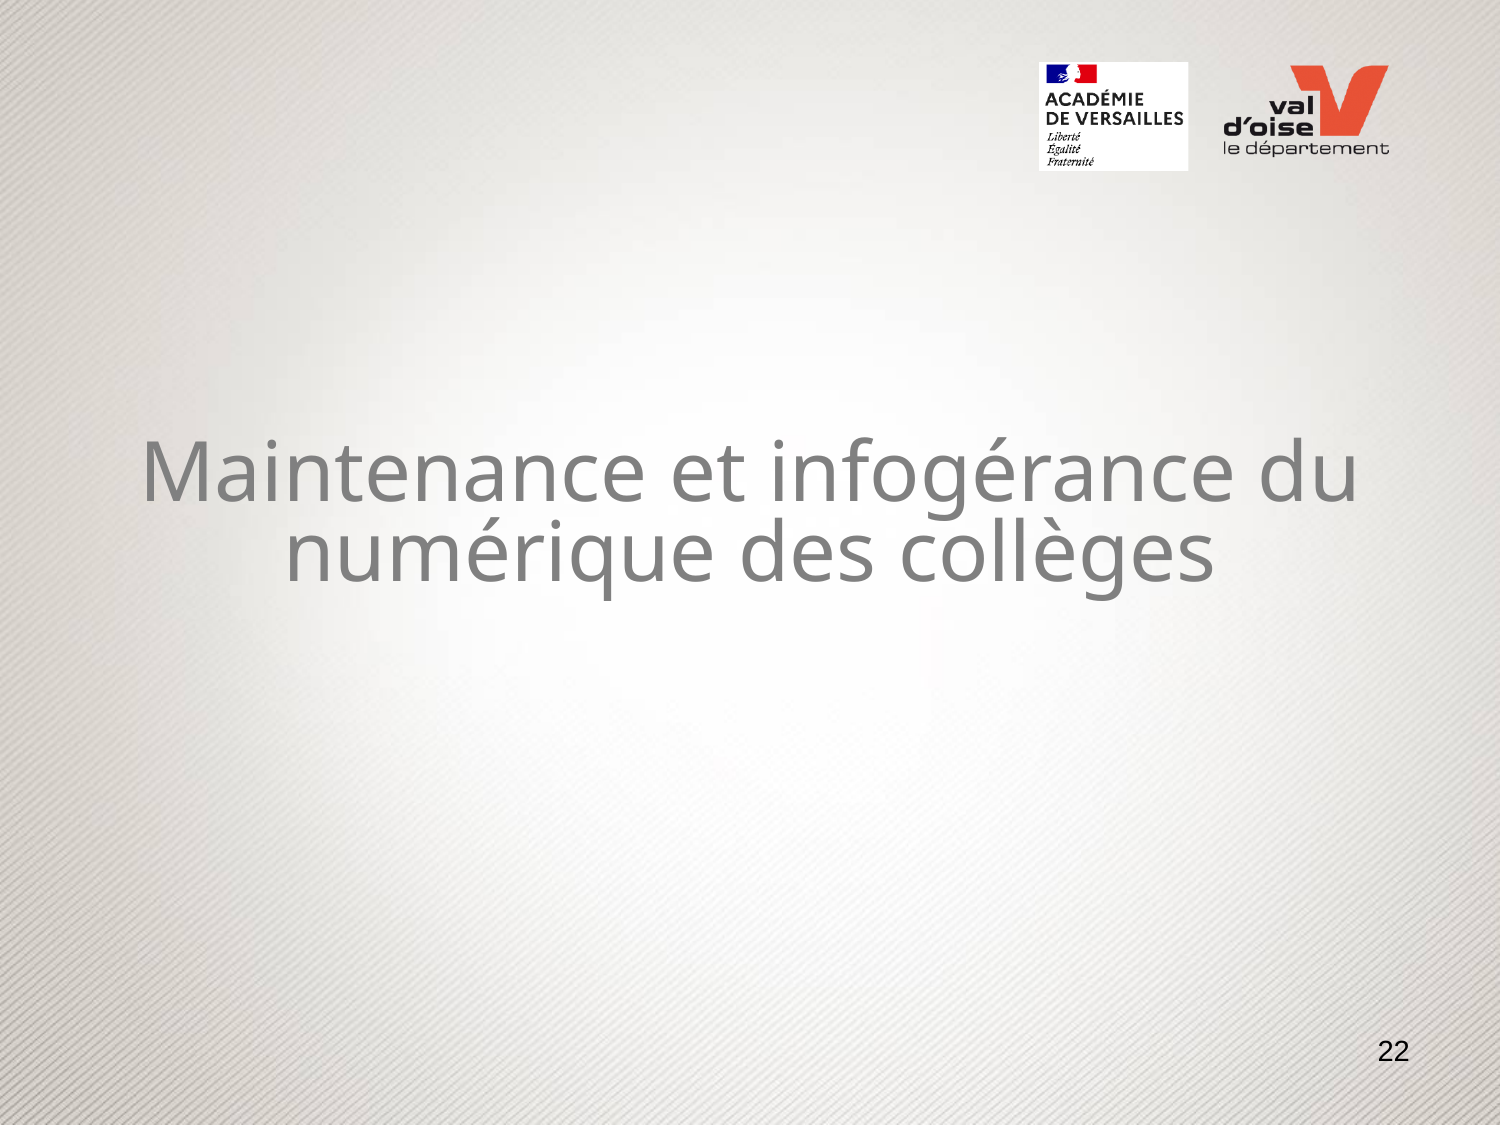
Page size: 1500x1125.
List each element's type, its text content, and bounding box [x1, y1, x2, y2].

text_box Maintenance et infogérance du numérique des collèges [88, 430, 1413, 606]
picture [0, 0, 1500, 1125]
slide_number 22 [1074, 1024, 1425, 1103]
